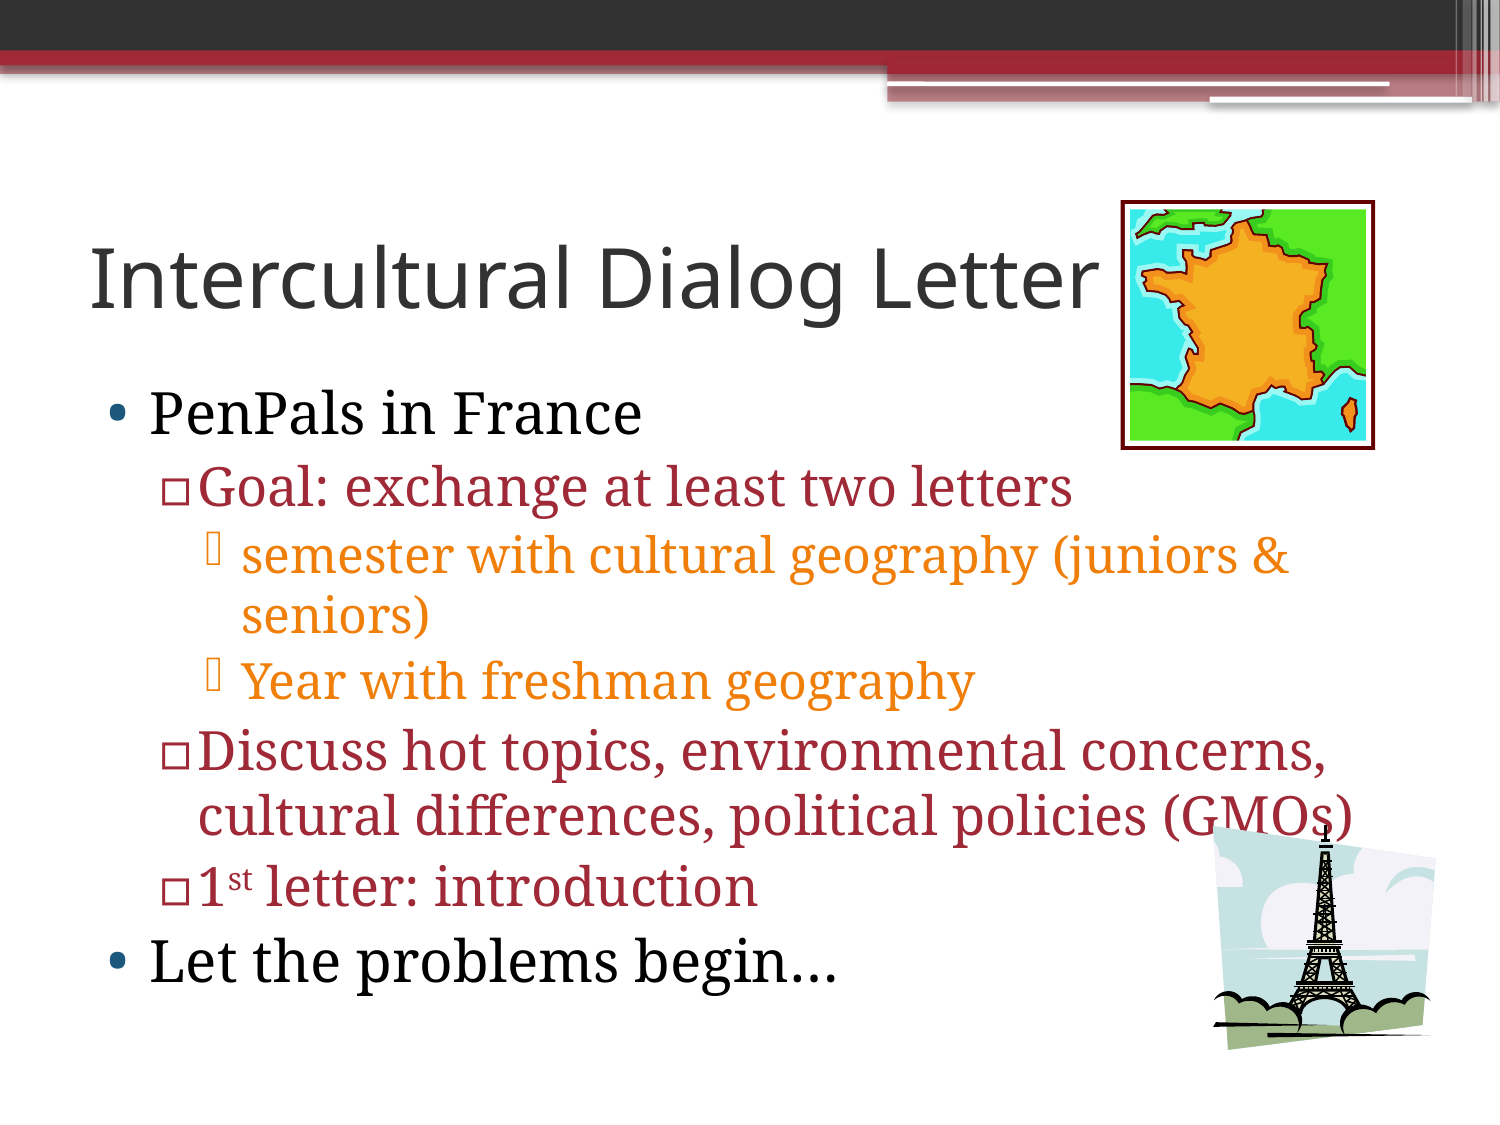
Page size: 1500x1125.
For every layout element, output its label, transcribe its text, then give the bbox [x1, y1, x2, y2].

picture [1212, 824, 1436, 1051]
title Intercultural Dialog Letter [75, 187, 1425, 363]
list PenPals in France Goal: exchange at least two letters semester with cultural geography (juniors & seniors) Year with freshman geography Discuss hot topics, environmental concerns, cultural differences, political policies (GMOs) 1st letter: introduction Let the problems begin… [75, 368, 1425, 1079]
picture [1120, 199, 1376, 451]
